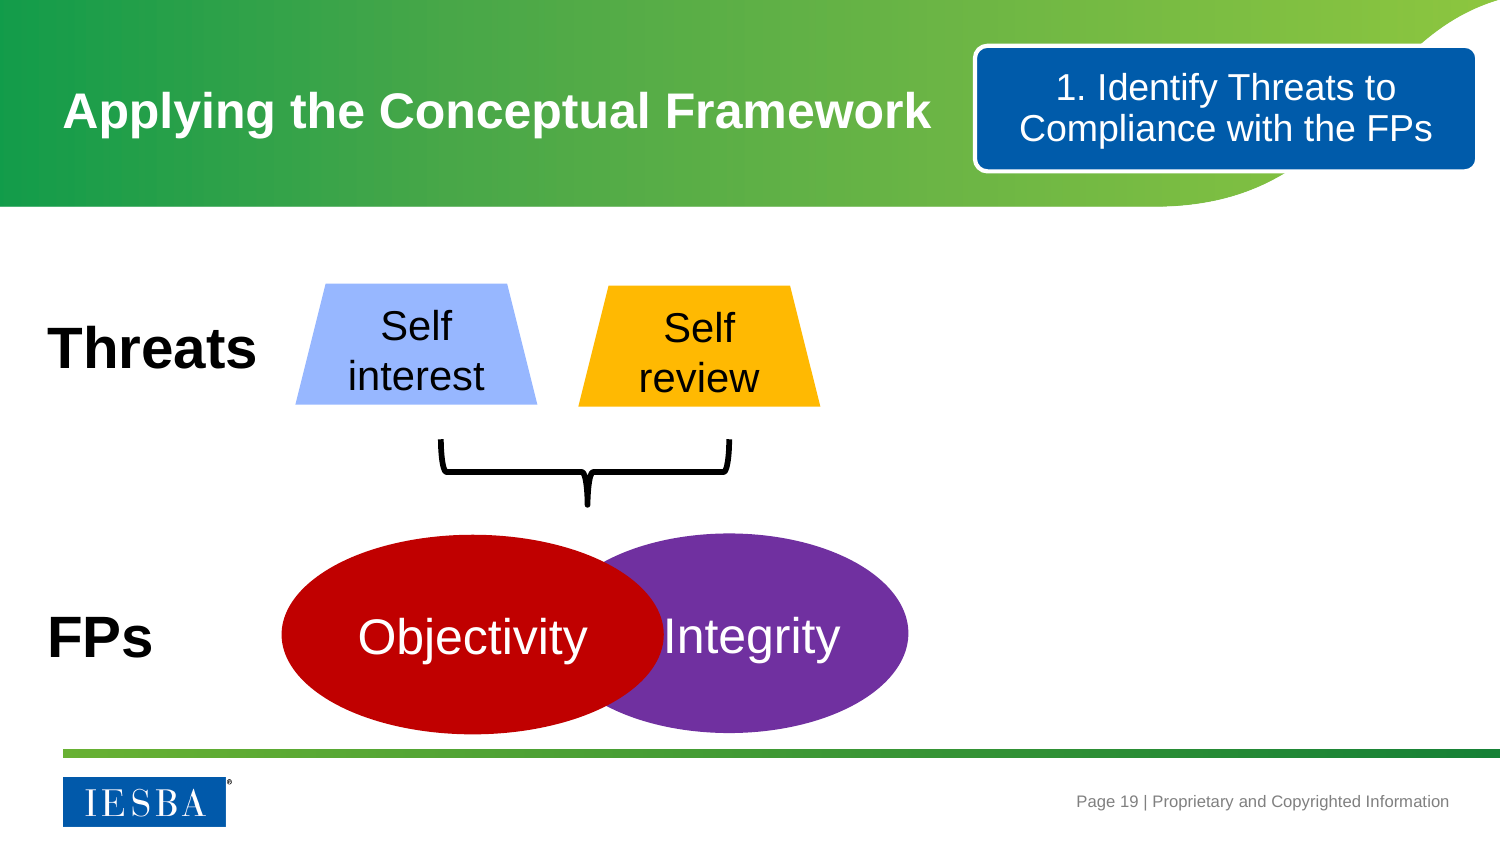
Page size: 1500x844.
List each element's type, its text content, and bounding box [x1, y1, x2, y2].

text_box Self review [578, 285, 821, 407]
picture [0, 0, 1500, 207]
text_box 1. Identify Threats to Compliance with the FPs [972, 43, 1480, 174]
text_box FPs [32, 591, 169, 676]
text_box Integrity [604, 533, 909, 734]
title Applying the Conceptual Framework [62, 75, 972, 142]
text_box [440, 439, 730, 505]
text_box Self interest [295, 283, 538, 405]
picture [63, 777, 232, 827]
text_box Objectivity [281, 534, 664, 735]
text_box Threats [32, 303, 274, 388]
